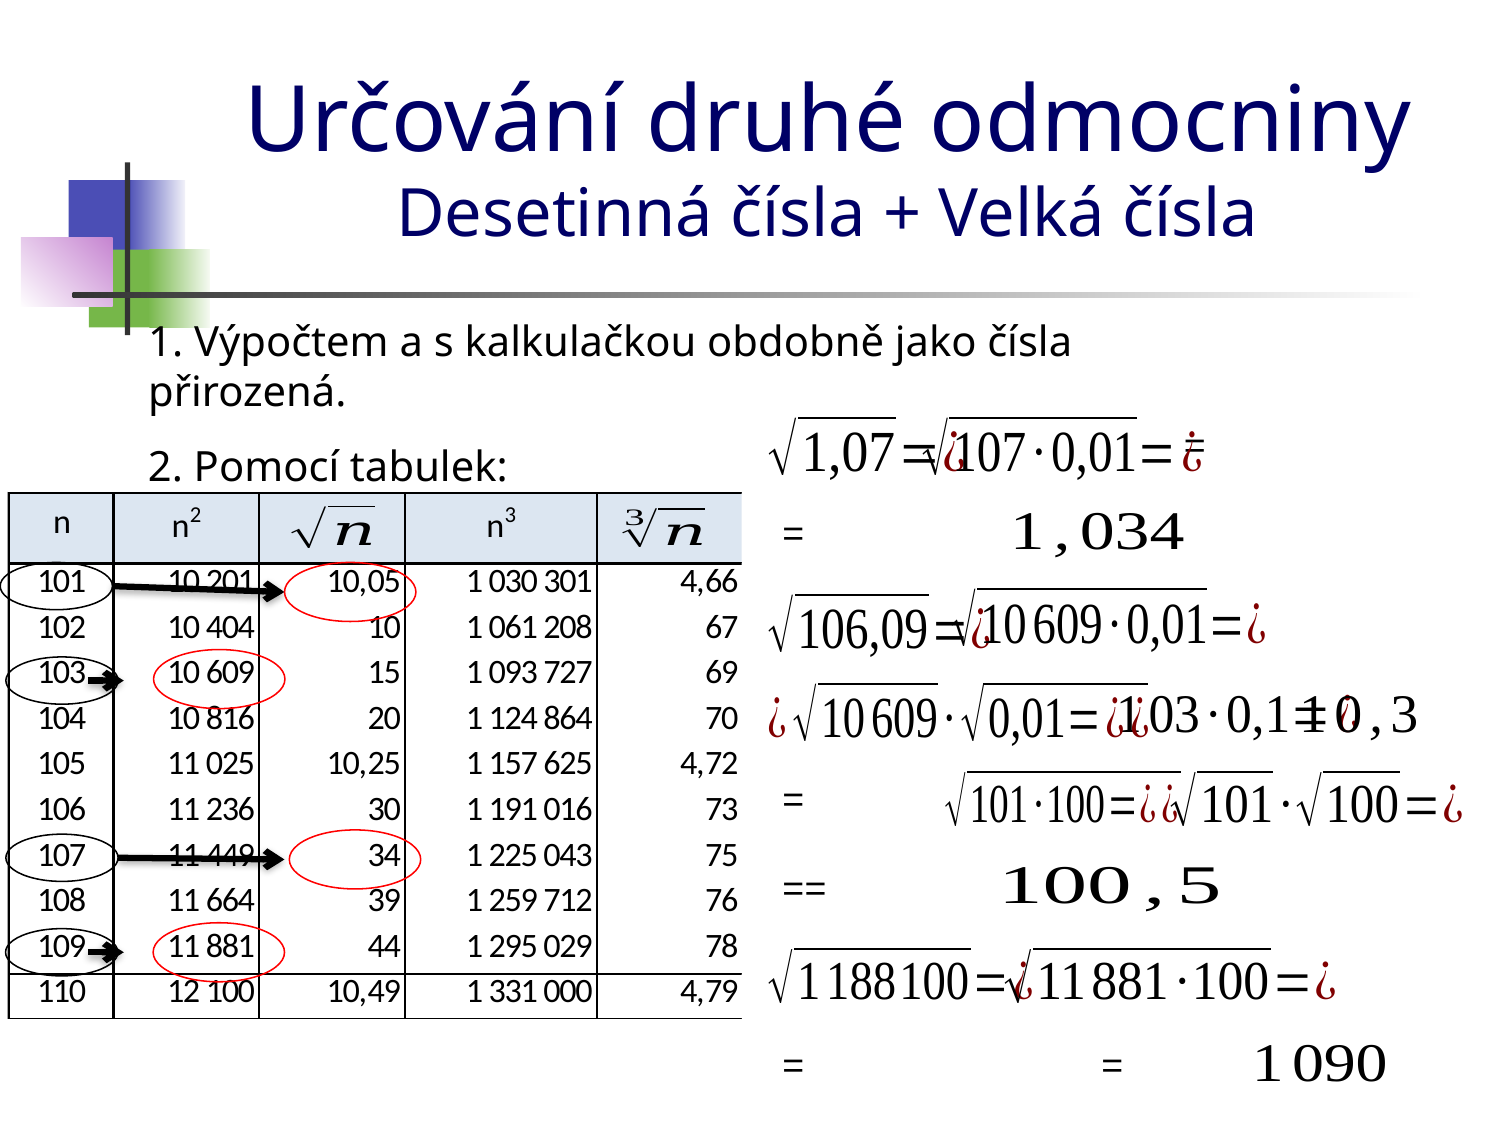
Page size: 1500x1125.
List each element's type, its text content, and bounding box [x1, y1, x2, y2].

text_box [7, 491, 745, 1021]
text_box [111, 585, 285, 593]
text_box 2. Pomocí tabulek: [118, 431, 664, 489]
title Určování druhé odmocniny Desetinná čísla + Velká čísla [188, 34, 1468, 276]
list 1. Výpočtem a s kalkulačkou obdobně jako čísla přirozená. [117, 306, 1270, 390]
